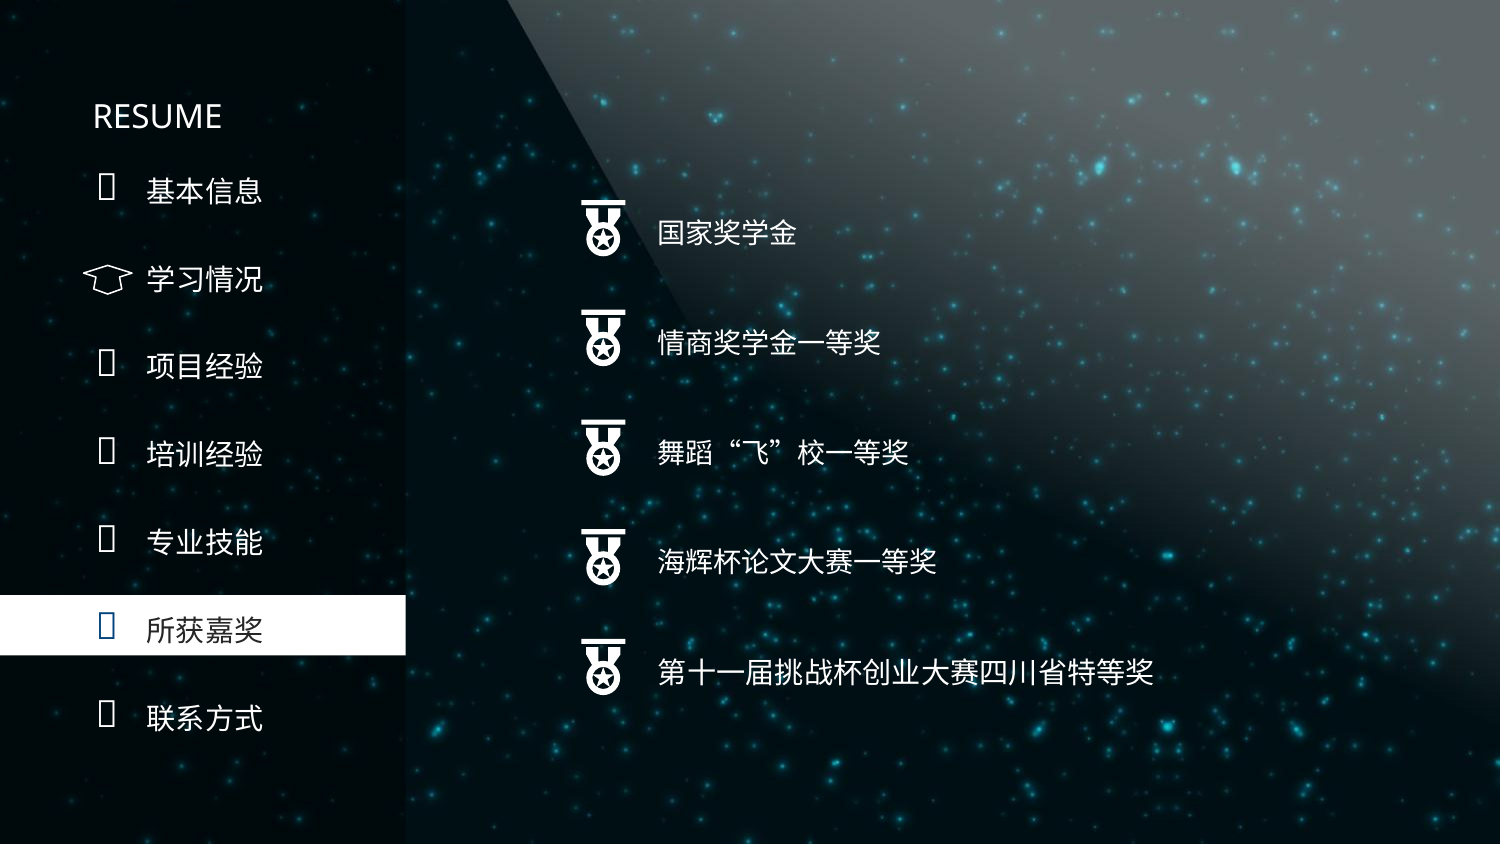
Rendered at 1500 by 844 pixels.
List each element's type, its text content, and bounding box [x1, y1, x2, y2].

picture [407, 0, 1500, 844]
text_box [0, 656, 407, 844]
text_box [581, 199, 1211, 259]
text_box RESUME [77, 88, 274, 143]
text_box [76, 595, 281, 656]
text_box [76, 243, 298, 305]
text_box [76, 682, 281, 744]
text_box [581, 309, 1211, 369]
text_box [76, 419, 281, 480]
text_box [76, 331, 281, 393]
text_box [581, 529, 1211, 588]
text_box [0, 594, 407, 656]
text_box [0, 0, 407, 594]
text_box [581, 419, 1211, 479]
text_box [581, 638, 1211, 698]
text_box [76, 507, 281, 568]
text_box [76, 155, 281, 217]
